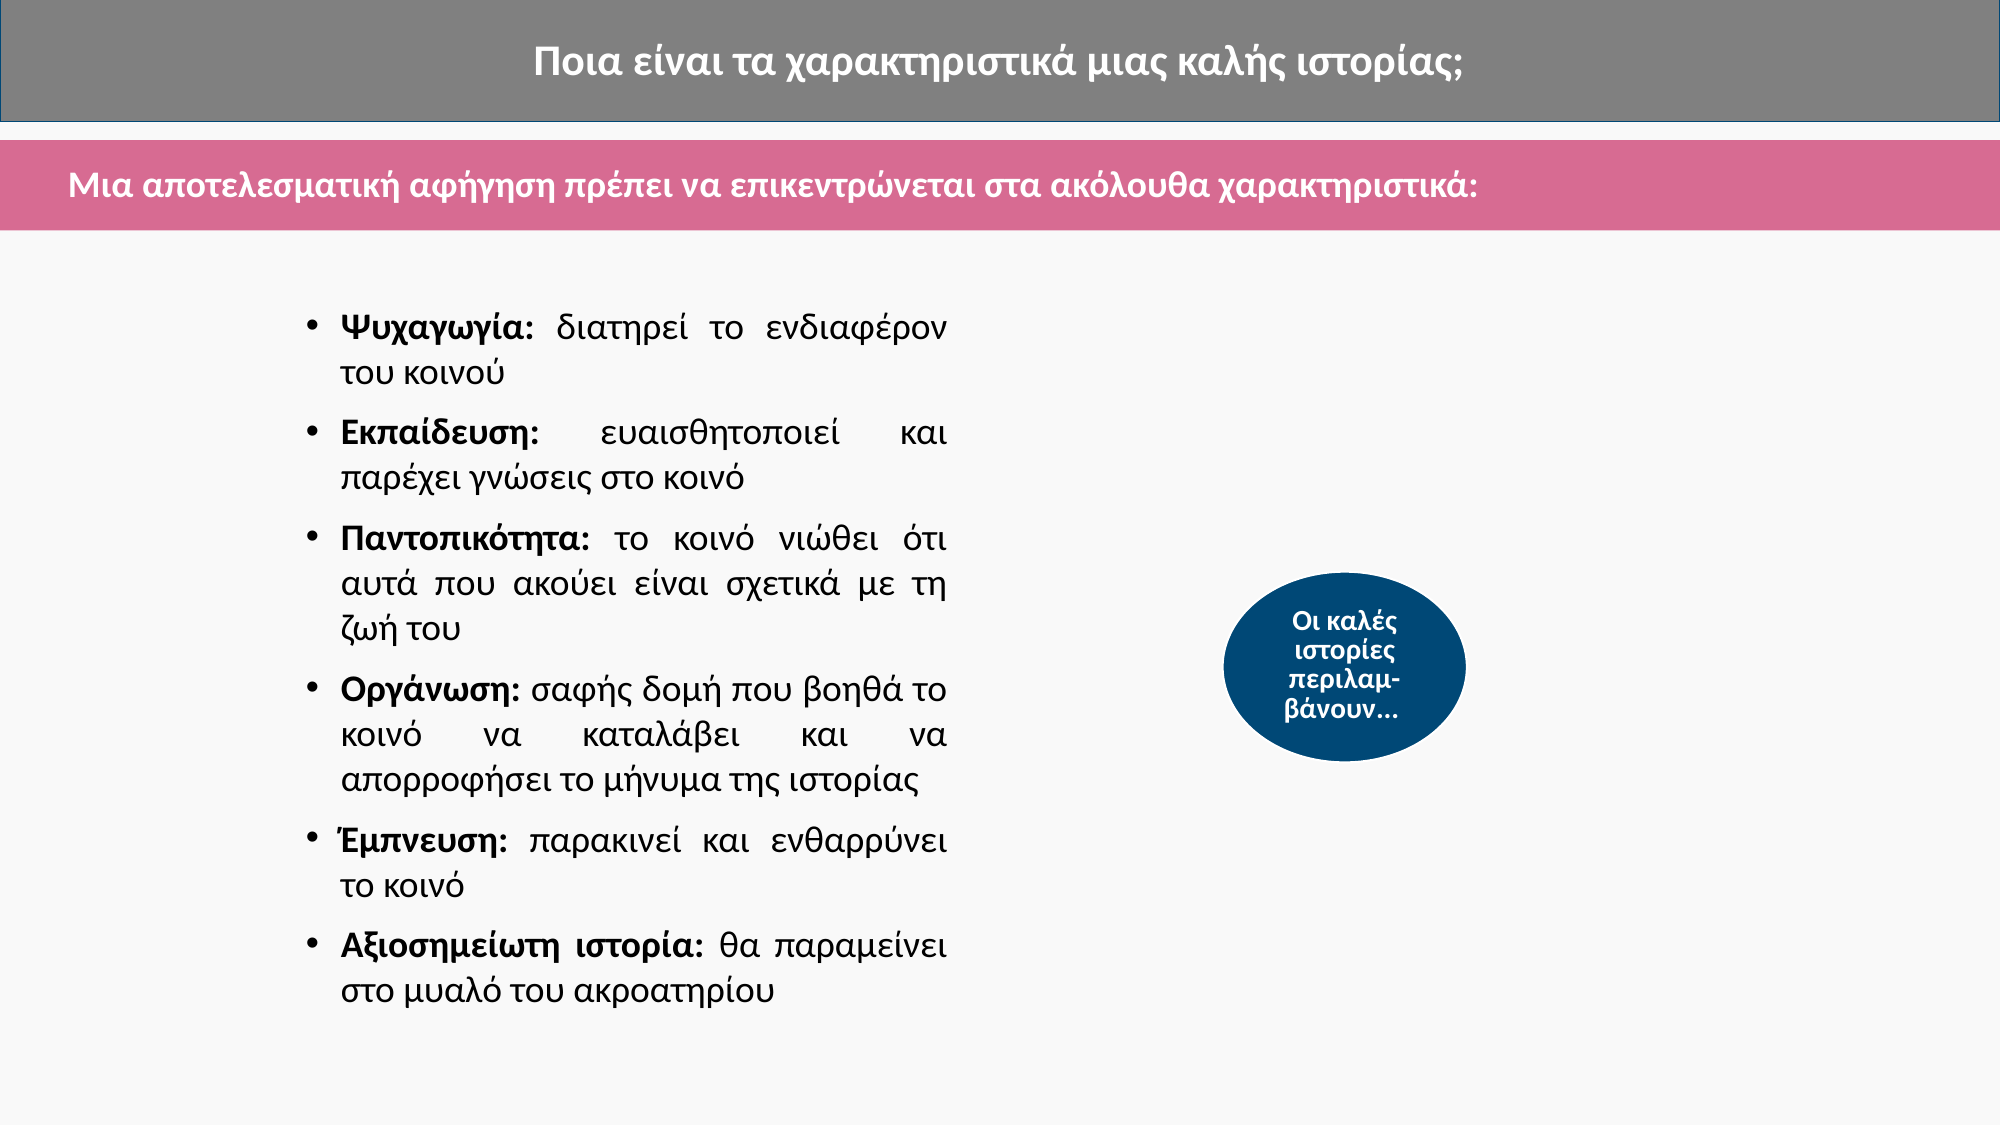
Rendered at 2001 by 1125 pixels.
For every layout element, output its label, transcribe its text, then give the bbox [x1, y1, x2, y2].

list Μια αποτελεσματική αφήγηση πρέπει να επικεντρώνεται στα ακόλουθα χαρακτηριστικά: [0, 140, 2000, 231]
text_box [856, 285, 1834, 1049]
title Ποια είναι τα χαρακτηριστικά μιας καλής ιστορίας; [60, 0, 1938, 122]
list Ψυχαγωγία: διατηρεί το ενδιαφέρον του κοινού Εκπαίδευση: ευαισθητοποιεί και παρέχει γνώσεις στο κοινό Παντοπικότητα: το κοινό νιώθει ότι αυτά που ακούει είναι σχετικά με τη ζωή του Οργάνωση: σαφής δομή που βοηθά το κοινό να καταλάβει και να απορροφήσει το μήνυμα της ιστορίας Έμπνευση: παρακινεί και ενθαρρύνει το κοινό Αξιοσημείωτη ιστορία: θα παραμείνει στο μυαλό του ακροατηρίου [291, 294, 856, 1040]
